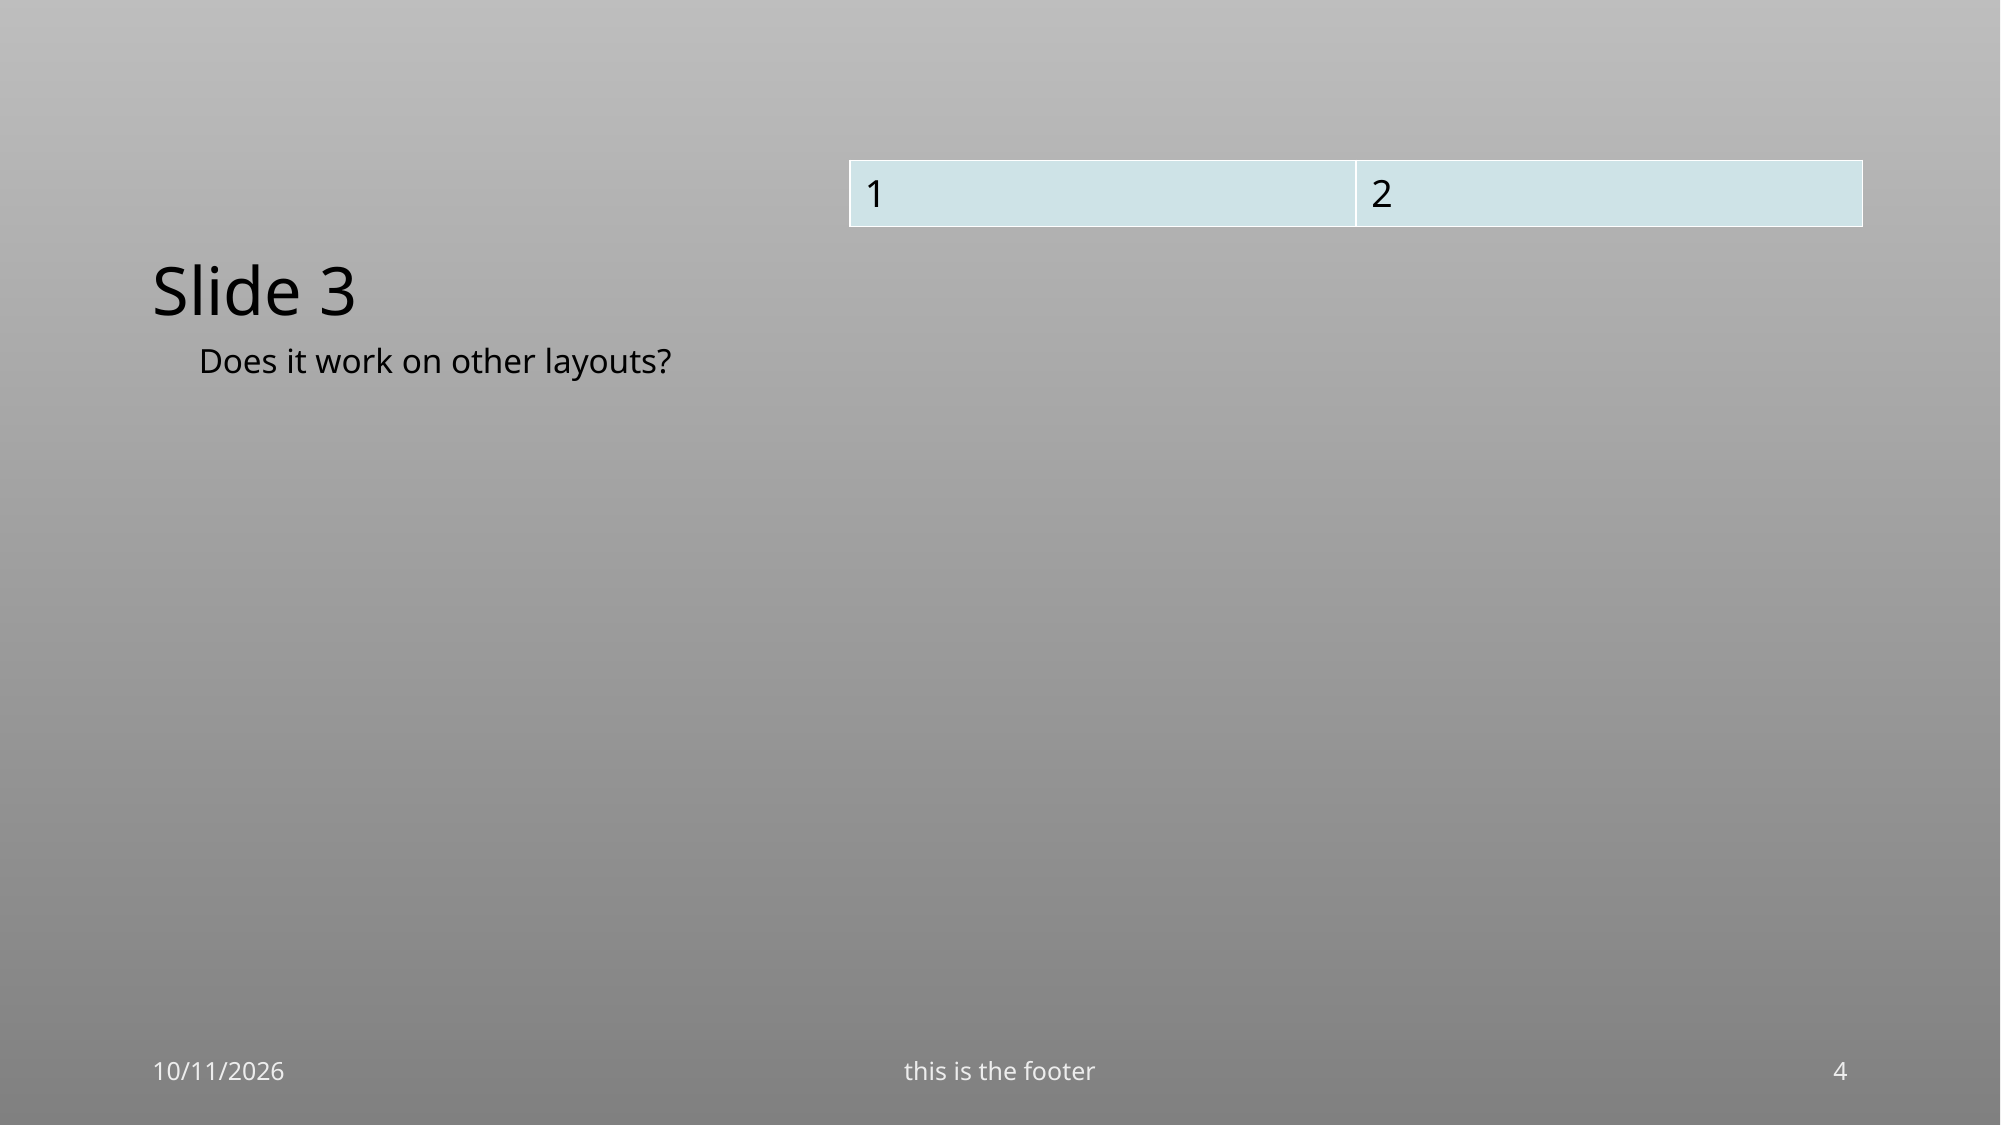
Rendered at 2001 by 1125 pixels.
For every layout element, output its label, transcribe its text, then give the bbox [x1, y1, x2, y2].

table_header 1 [851, 161, 1355, 226]
table_header 2 [1357, 161, 1862, 226]
picture [0, 0, 2001, 1125]
slide_number ‹#› [1412, 1042, 1863, 1103]
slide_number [137, 1042, 588, 1103]
list Does it work on other layouts? [183, 337, 783, 963]
footer this is the footer [662, 1042, 1338, 1103]
title Slide 3 [137, 75, 783, 338]
